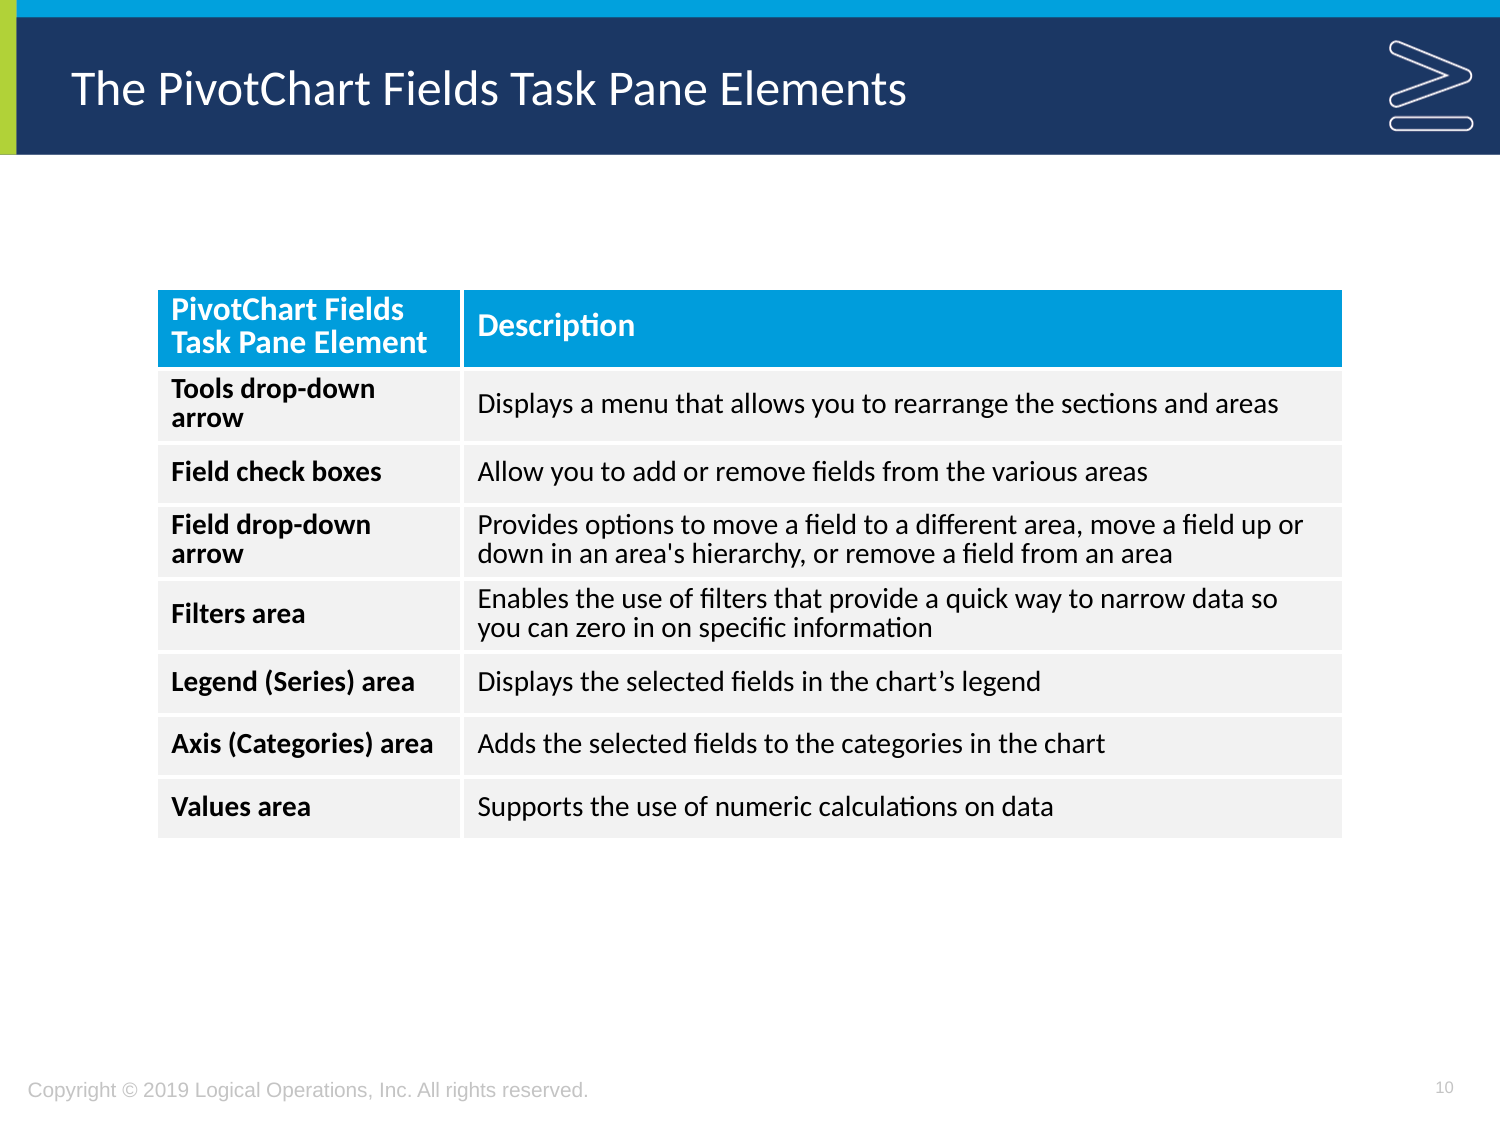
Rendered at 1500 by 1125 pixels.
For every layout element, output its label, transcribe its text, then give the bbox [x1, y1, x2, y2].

table_header PivotChart Fields Task Pane Element [158, 290, 460, 367]
table_cell Field drop-down arrow [158, 507, 460, 577]
table_cell Allow you to add or remove fields from the various areas [464, 445, 1342, 503]
slide_number 10 [1118, 1057, 1469, 1118]
table_cell Provides options to move a field to a different area, move a field up or down in an area's hierarchy, or remove a field from an area [464, 507, 1342, 577]
title The PivotChart Fields Task Pane Elements [56, 16, 1350, 155]
table_cell Tools drop-down arrow [158, 371, 460, 441]
picture [1350, 18, 1500, 155]
table_cell Field check boxes [158, 445, 460, 503]
table_cell Displays a menu that allows you to rearrange the sections and areas [464, 371, 1342, 441]
picture [0, 0, 56, 155]
table_cell Supports the use of numeric calculations on data [464, 779, 1342, 838]
table_cell Filters area [158, 581, 460, 650]
table_cell Enables the use of filters that provide a quick way to narrow data so you can zero in on specific information [464, 581, 1342, 650]
table_cell Displays the selected fields in the chart’s legend [464, 654, 1342, 713]
table_cell Adds the selected fields to the categories in the chart [464, 717, 1342, 775]
table_header Description [464, 290, 1342, 367]
table_cell Legend (Series) area [158, 654, 460, 713]
table_cell Values area [158, 779, 460, 838]
table_cell Axis (Categories) area [158, 717, 460, 775]
